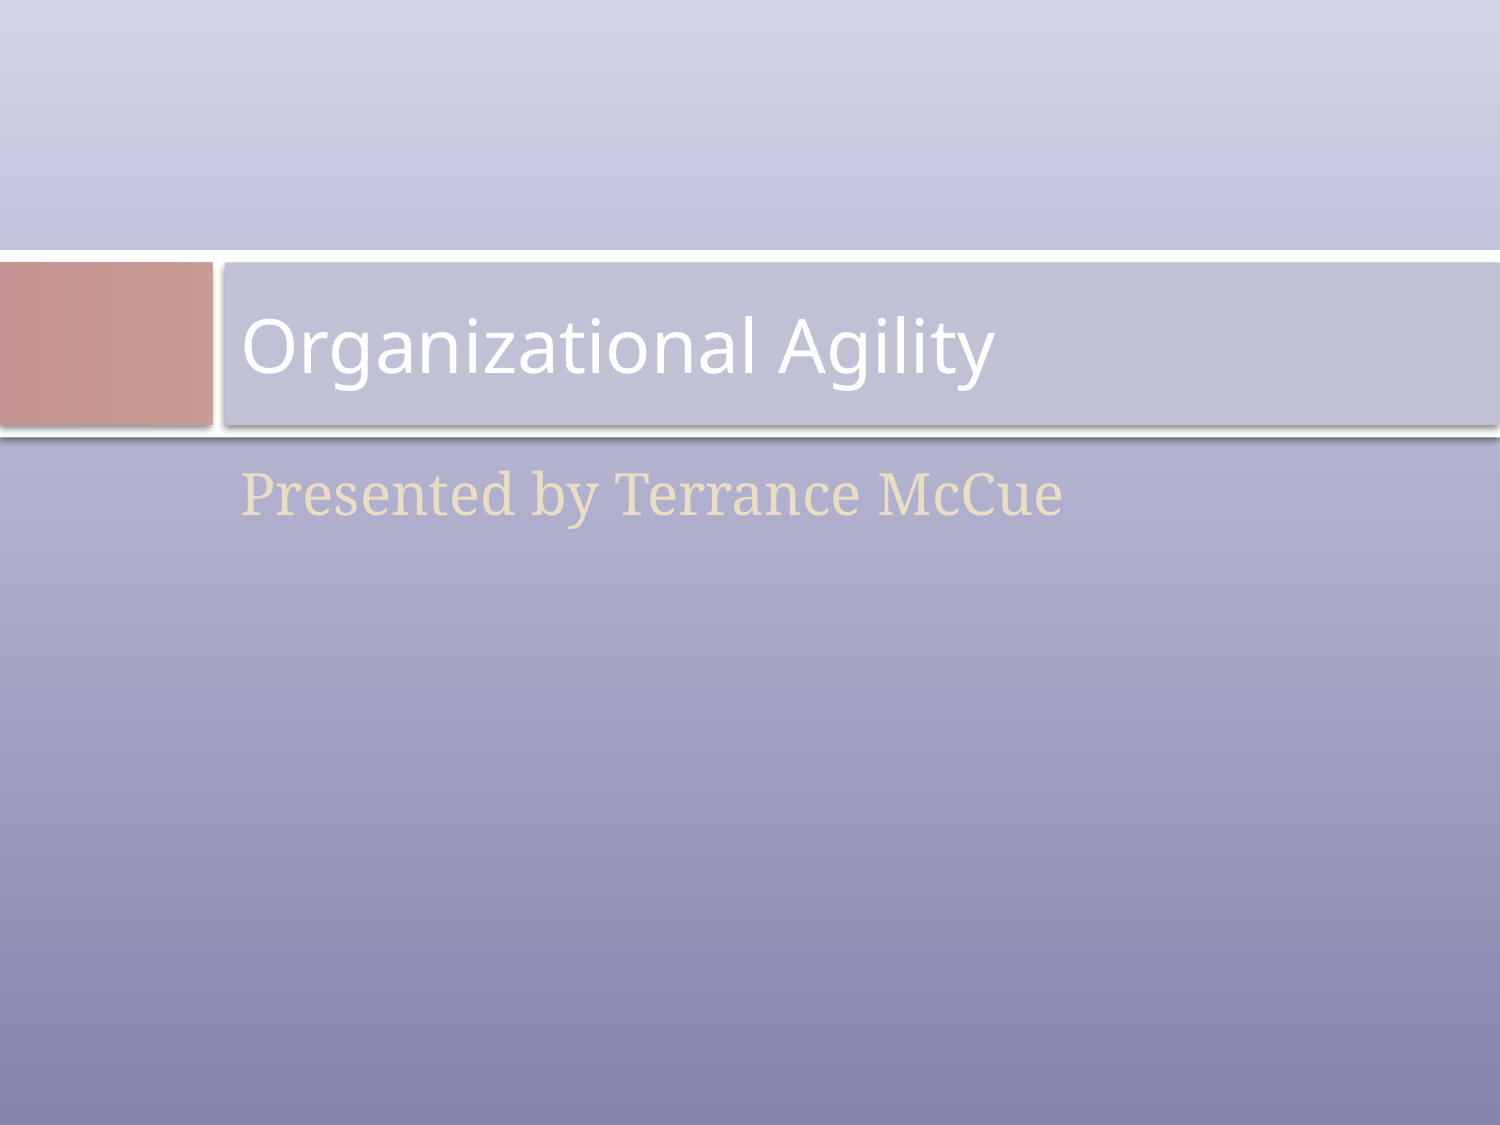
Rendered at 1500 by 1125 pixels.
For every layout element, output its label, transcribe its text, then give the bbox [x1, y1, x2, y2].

list Presented by Terrance McCue [224, 449, 1394, 725]
title Organizational Agility [224, 262, 1476, 426]
text_box [0, 261, 214, 426]
